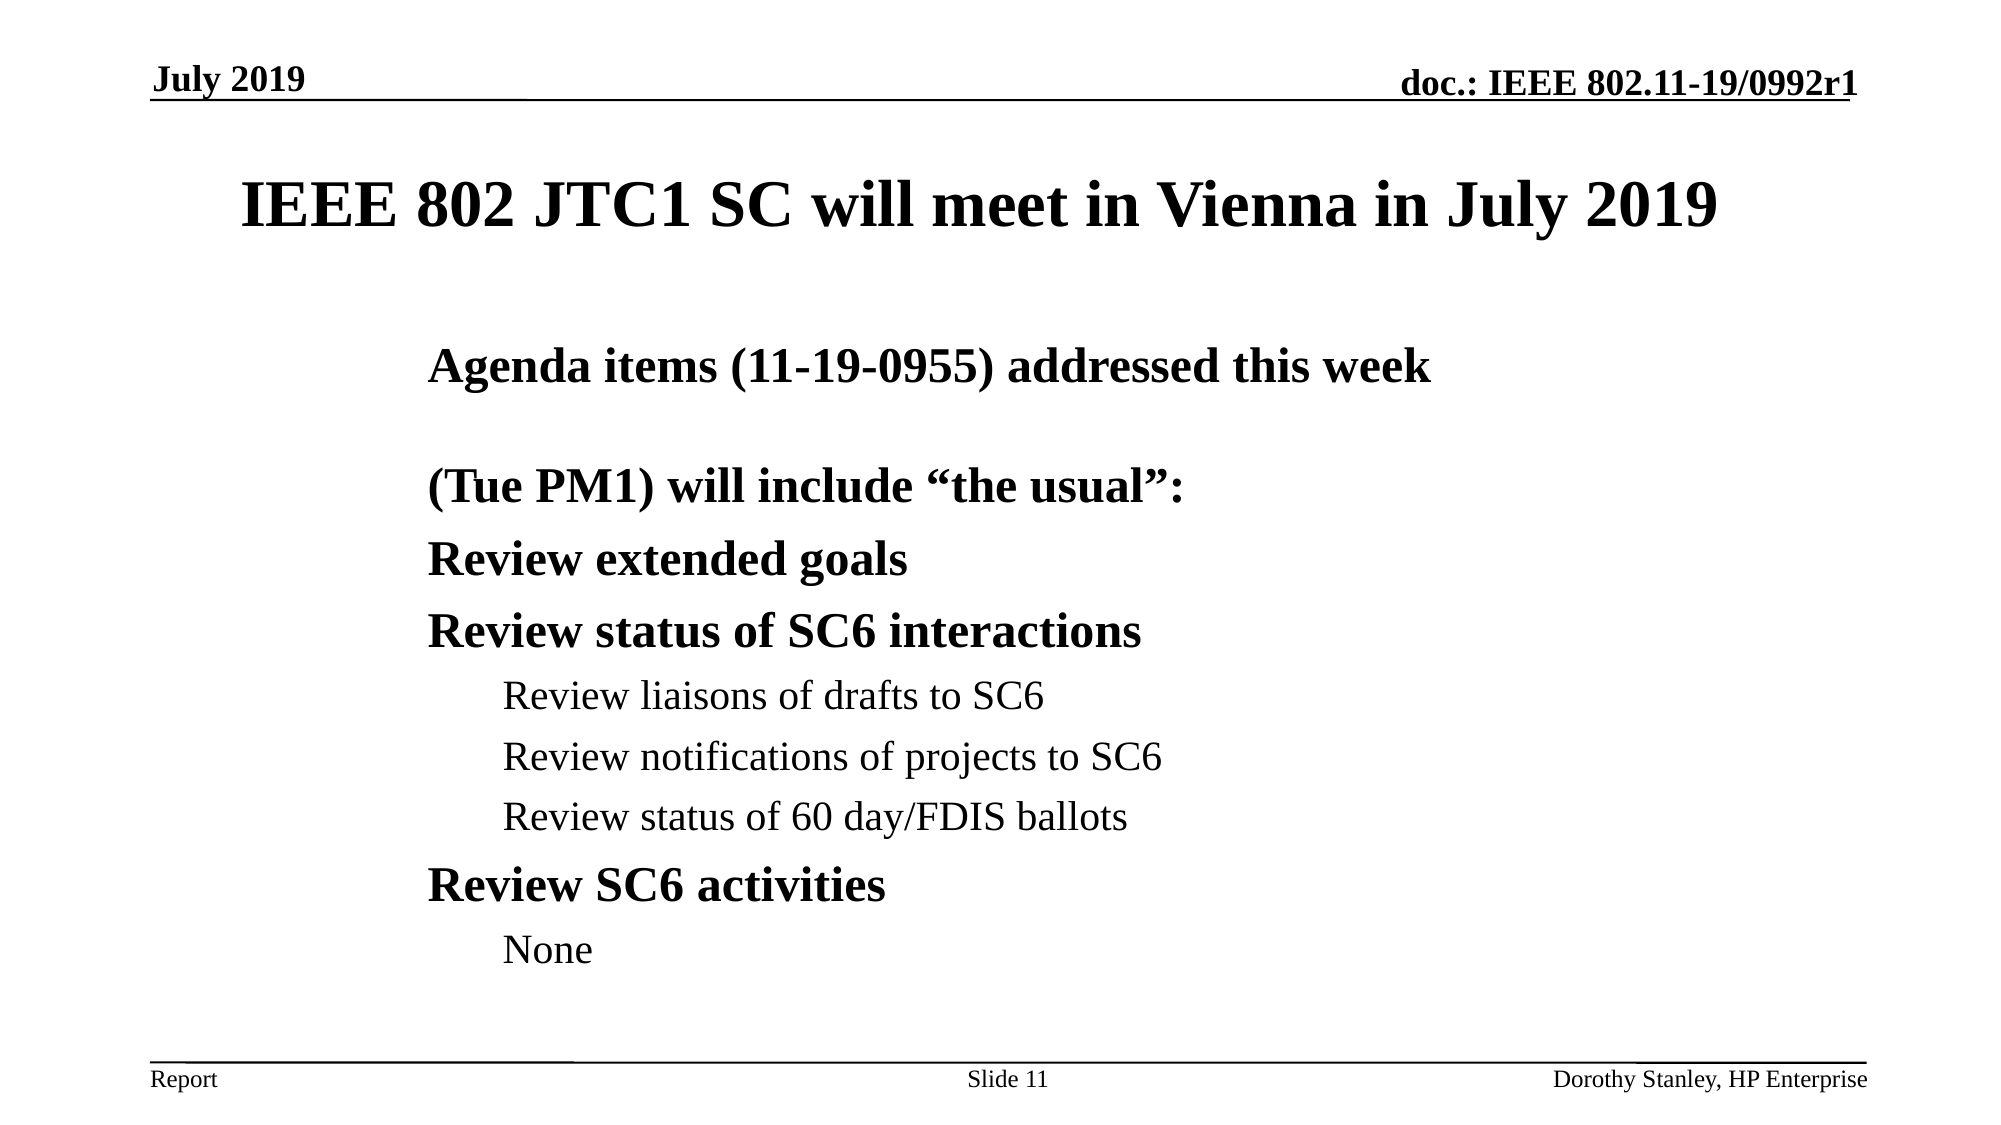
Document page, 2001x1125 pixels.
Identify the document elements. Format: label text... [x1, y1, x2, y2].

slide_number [152, 54, 563, 100]
list Agenda items (11-19-0955) addressed this week (Tue PM1) will include “the usual”: Review extended goals Review status of SC6 interactions Review liaisons of drafts to SC6 Review notifications of projects to SC6 Review status of 60 day/FDIS ballots Review SC6 activities None [412, 324, 1676, 1038]
title IEEE 802 JTC1 SC will meet in Vienna in July 2019 [224, 112, 1763, 288]
footer Dorothy Stanley, HP Enterprise [1171, 1061, 1869, 1093]
slide_number Slide 11 [950, 1061, 1067, 1123]
